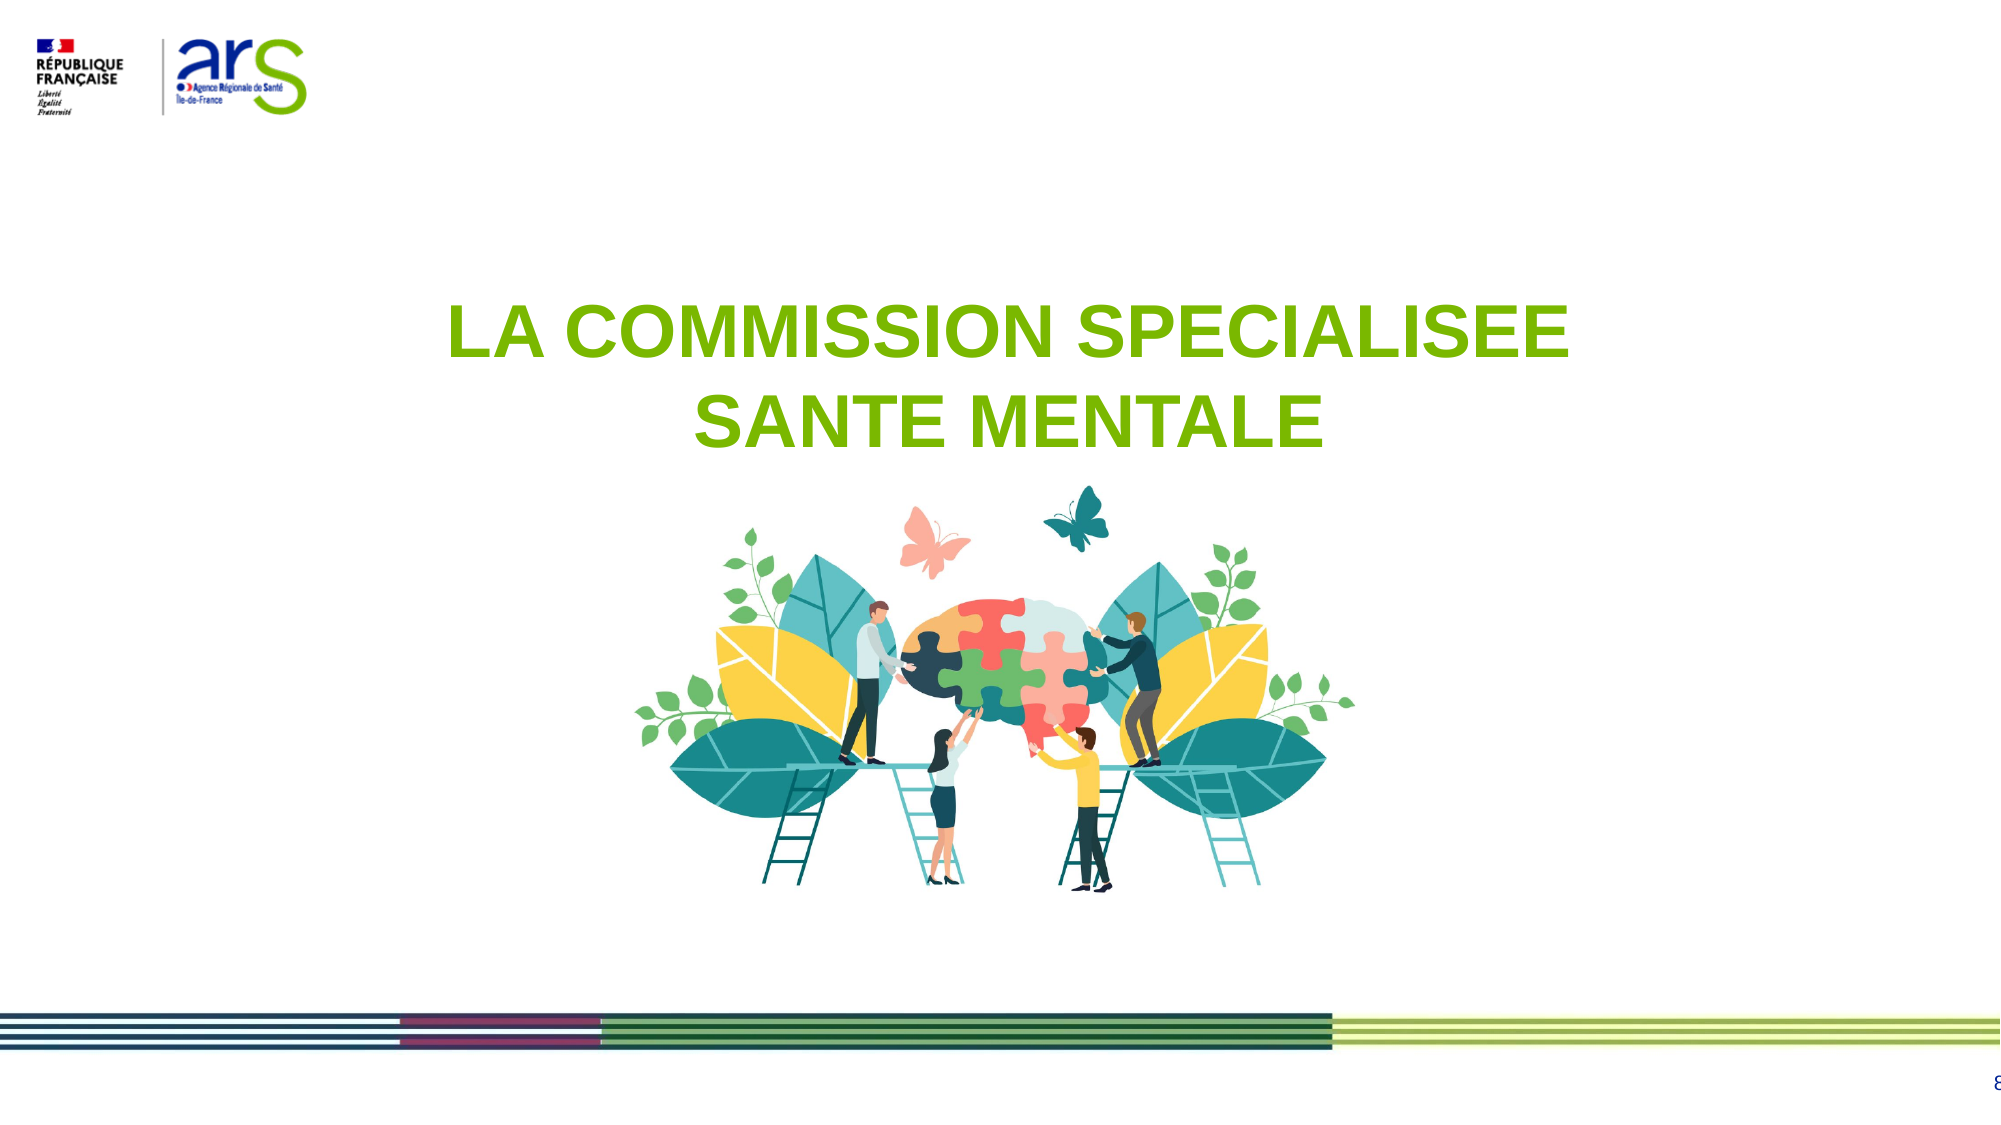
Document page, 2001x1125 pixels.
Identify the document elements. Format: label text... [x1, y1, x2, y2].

picture [617, 471, 1375, 921]
picture [35, 37, 326, 118]
text_box LA COMMISSION SPECIALISEE SANTE MENTALE [431, 275, 1588, 470]
picture [0, 999, 2000, 1063]
